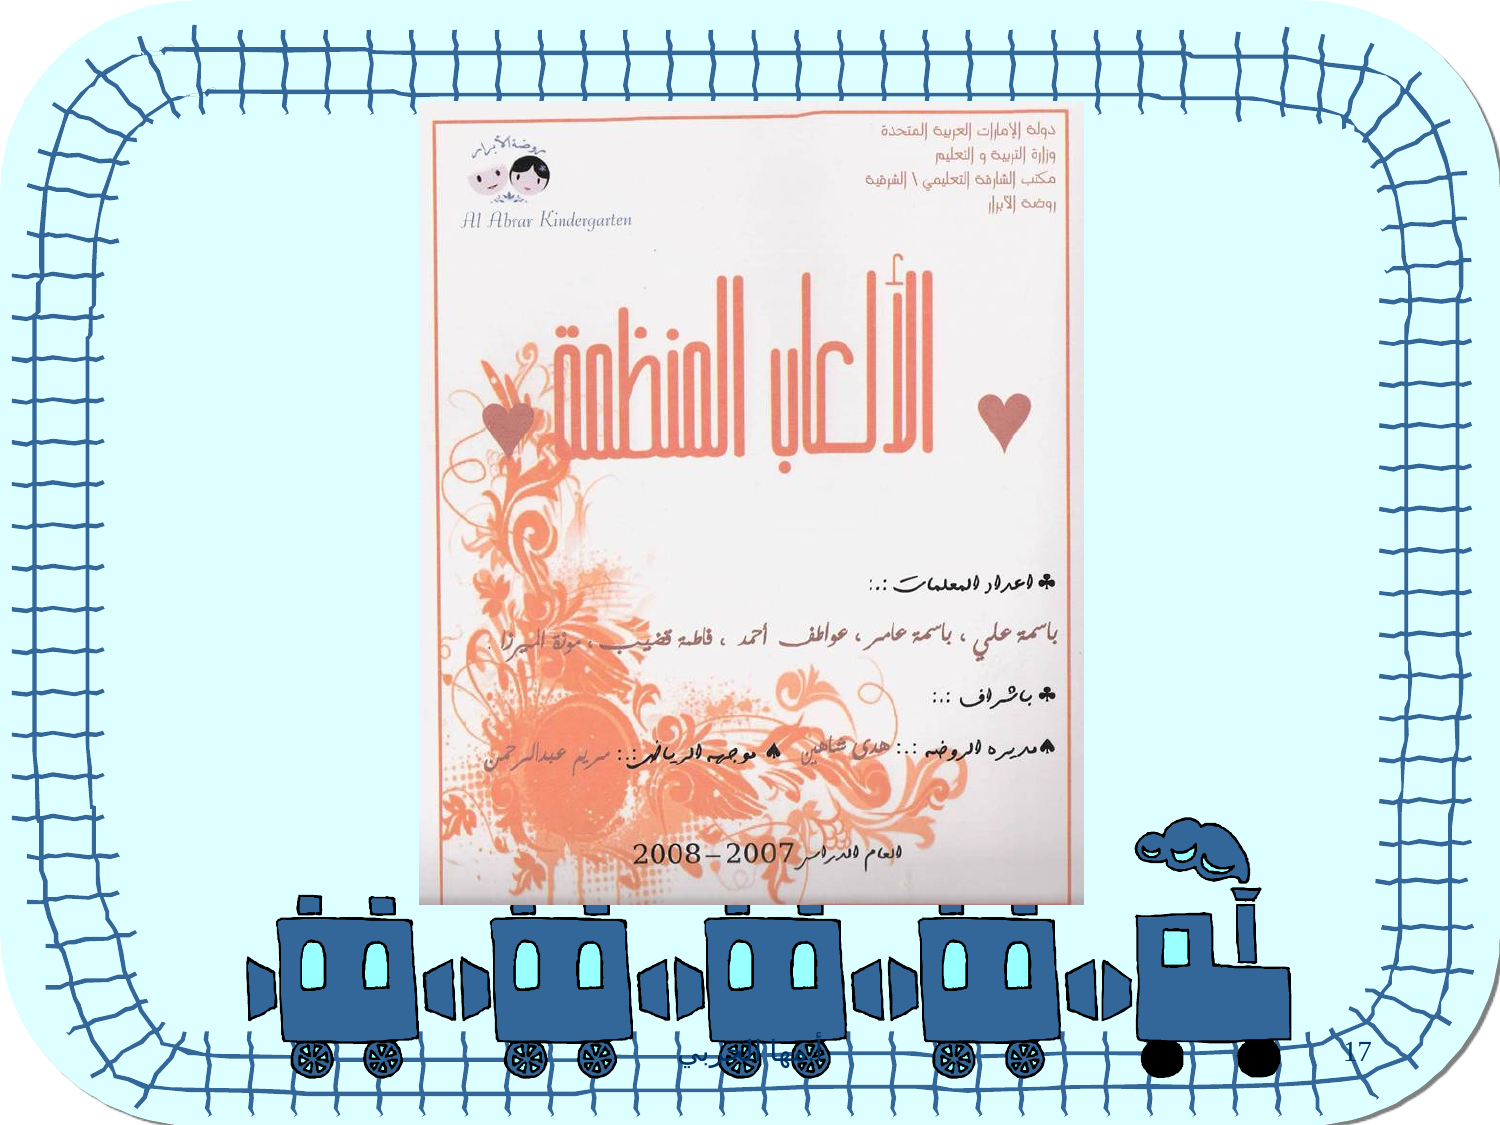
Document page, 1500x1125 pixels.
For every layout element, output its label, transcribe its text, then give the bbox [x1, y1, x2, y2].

slide_number 17 [1074, 1024, 1388, 1101]
picture [419, 101, 1084, 906]
footer أ.مها الحربي [512, 1024, 988, 1101]
